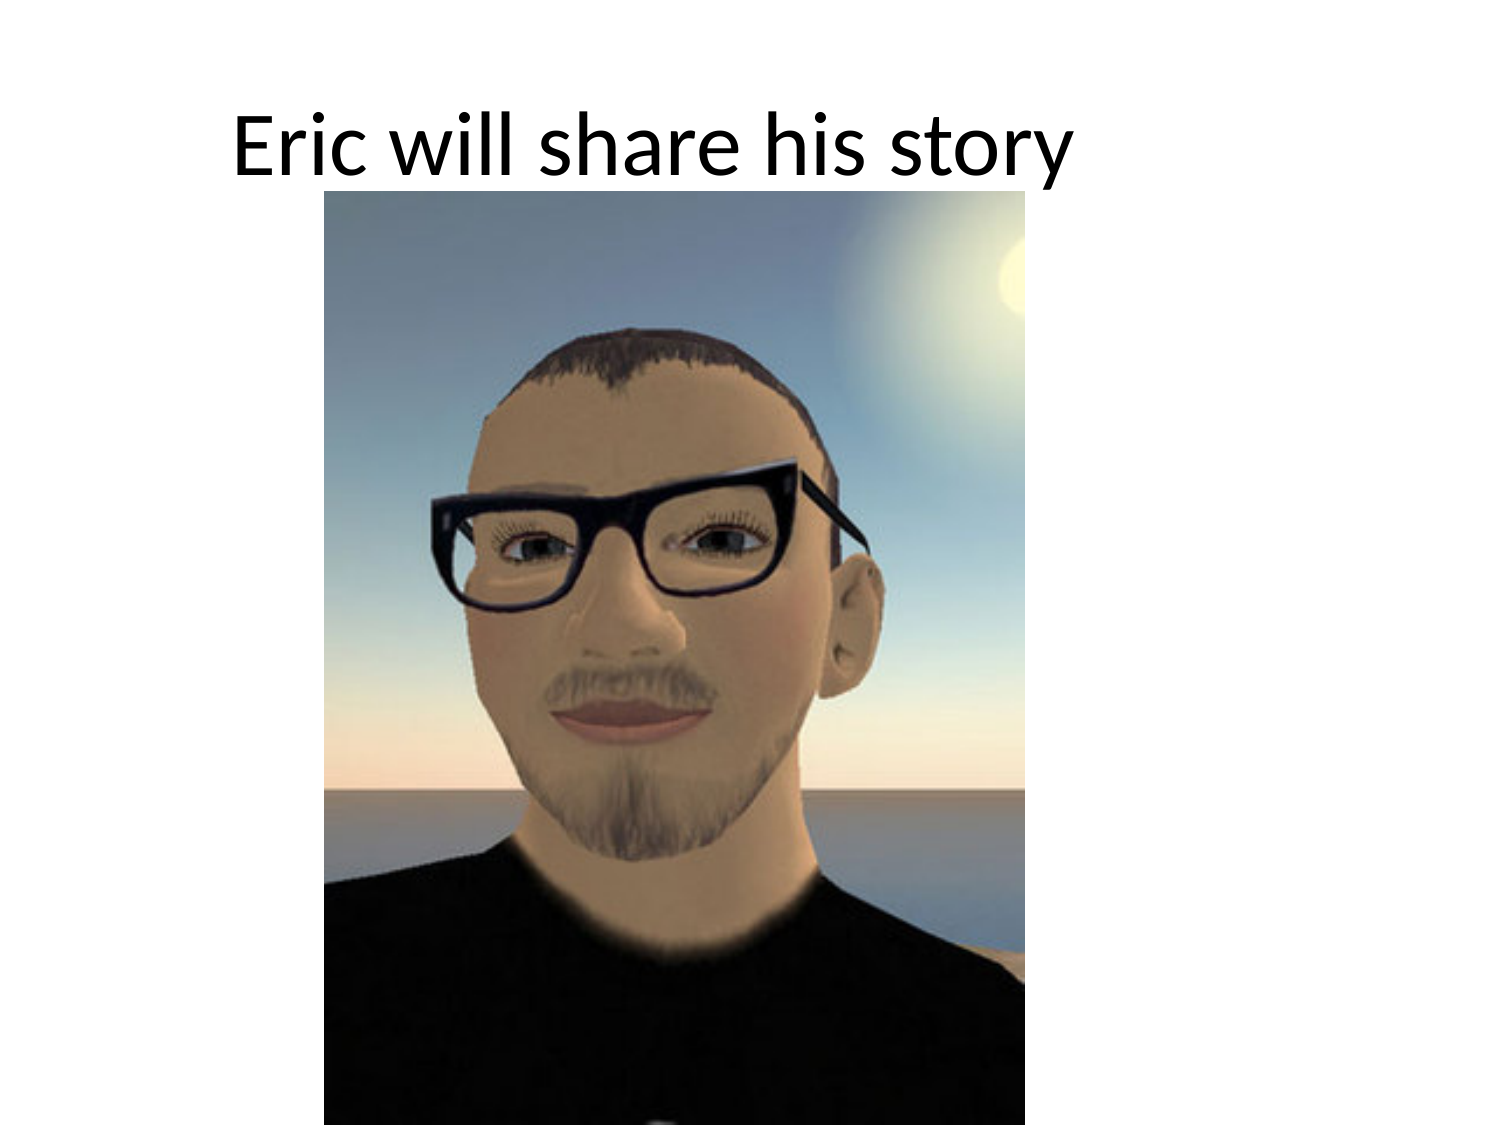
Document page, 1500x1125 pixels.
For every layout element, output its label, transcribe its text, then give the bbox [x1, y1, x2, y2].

picture [324, 191, 1026, 1125]
title Eric will share his story [0, 45, 1350, 233]
